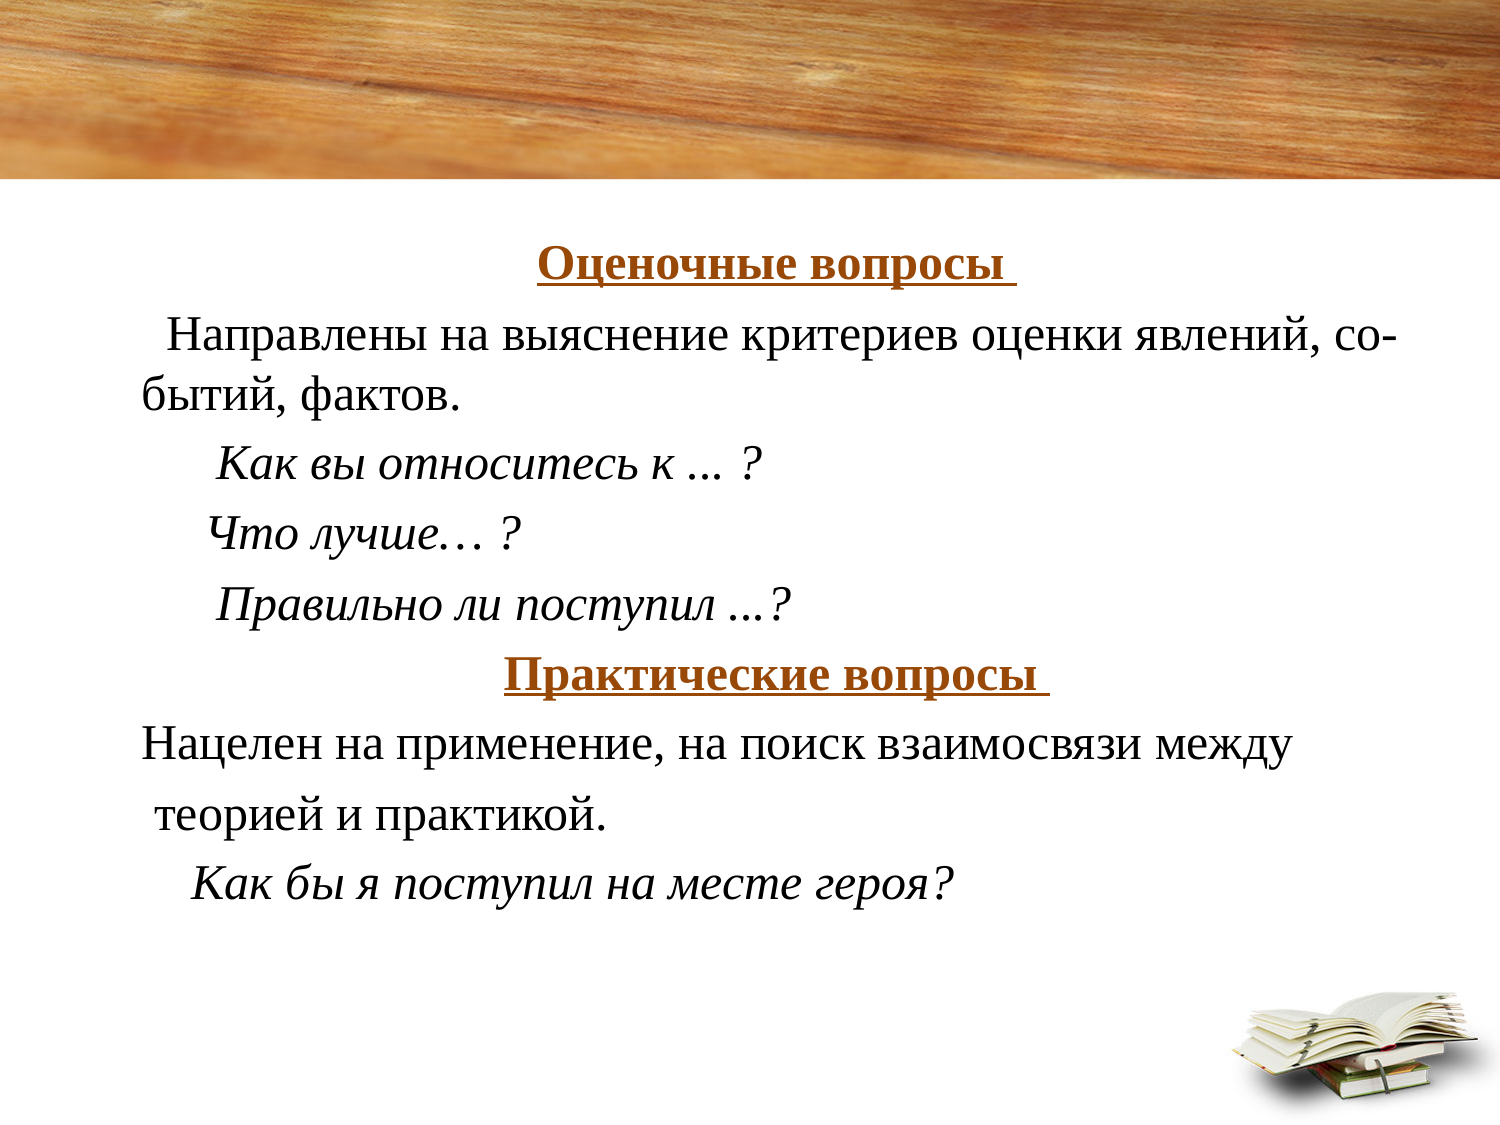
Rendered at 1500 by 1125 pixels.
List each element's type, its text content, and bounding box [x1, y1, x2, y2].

list Оценочные вопросы Направлены на выяснение критериев оценки явлений, со-бытий, фактов. Как вы относитесь к ... ? Что лучше… ? Правильно ли поступил ...? Практические вопросы Нацелен на применение, на поиск взаимосвязи между теорией и практикой. Как бы я поступил на месте героя? [76, 222, 1427, 1008]
picture [0, 0, 1500, 1125]
